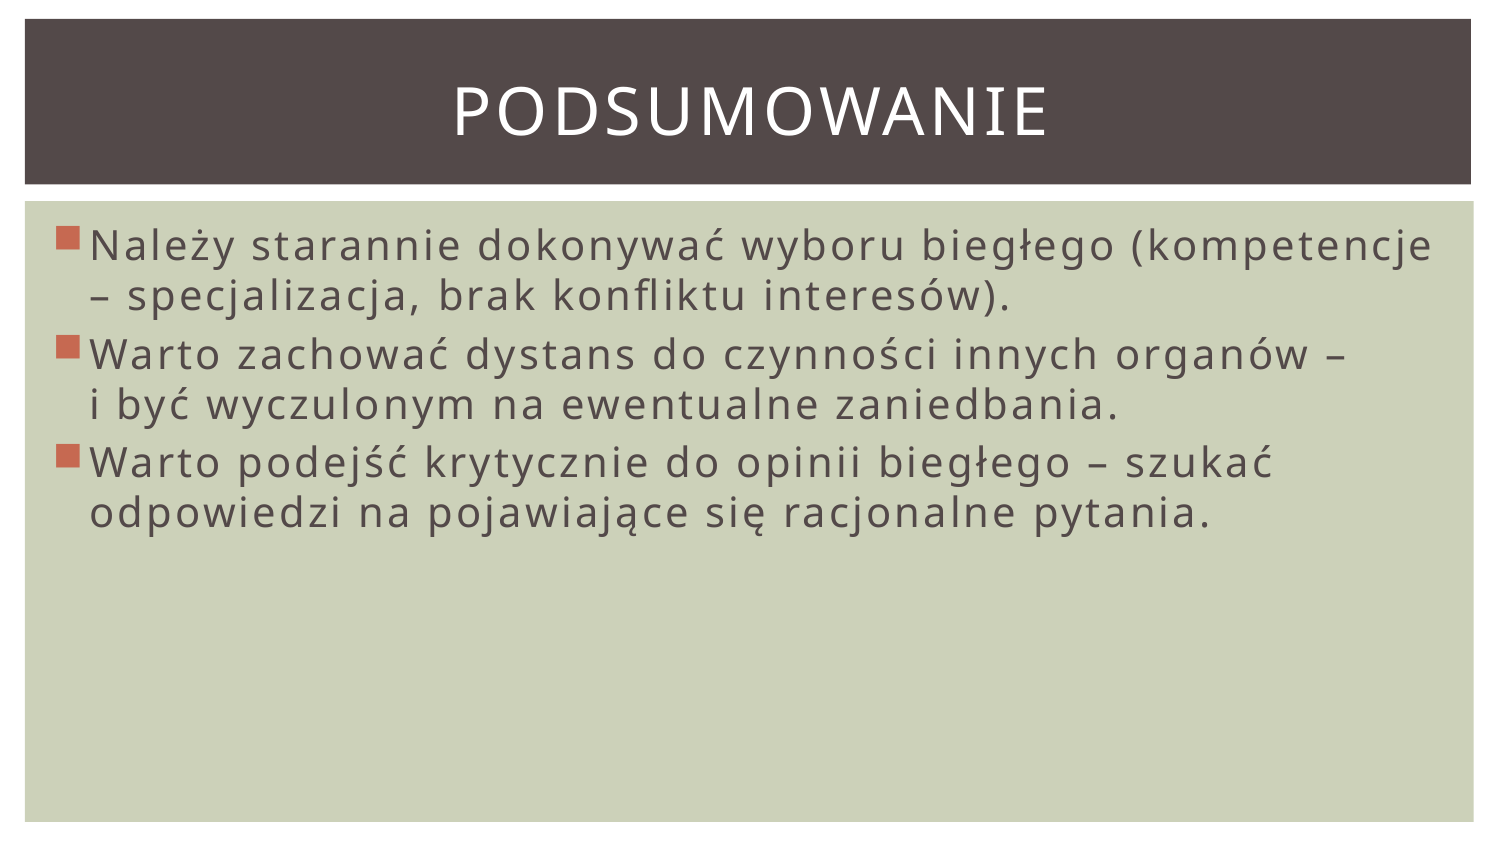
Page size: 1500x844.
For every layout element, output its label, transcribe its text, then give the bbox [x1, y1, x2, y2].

list Należy starannie dokonywać wyboru biegłego (kompetencje – specjalizacja, brak konfliktu interesów). Warto zachować dystans do czynności innych organów – i być wyczulonym na ewentualne zaniedbania. Warto podejść krytycznie do opinii biegłego – szukać odpowiedzi na pojawiające się racjonalne pytania. [29, 211, 1471, 754]
title PODSUMOWANIE [62, 43, 1438, 174]
